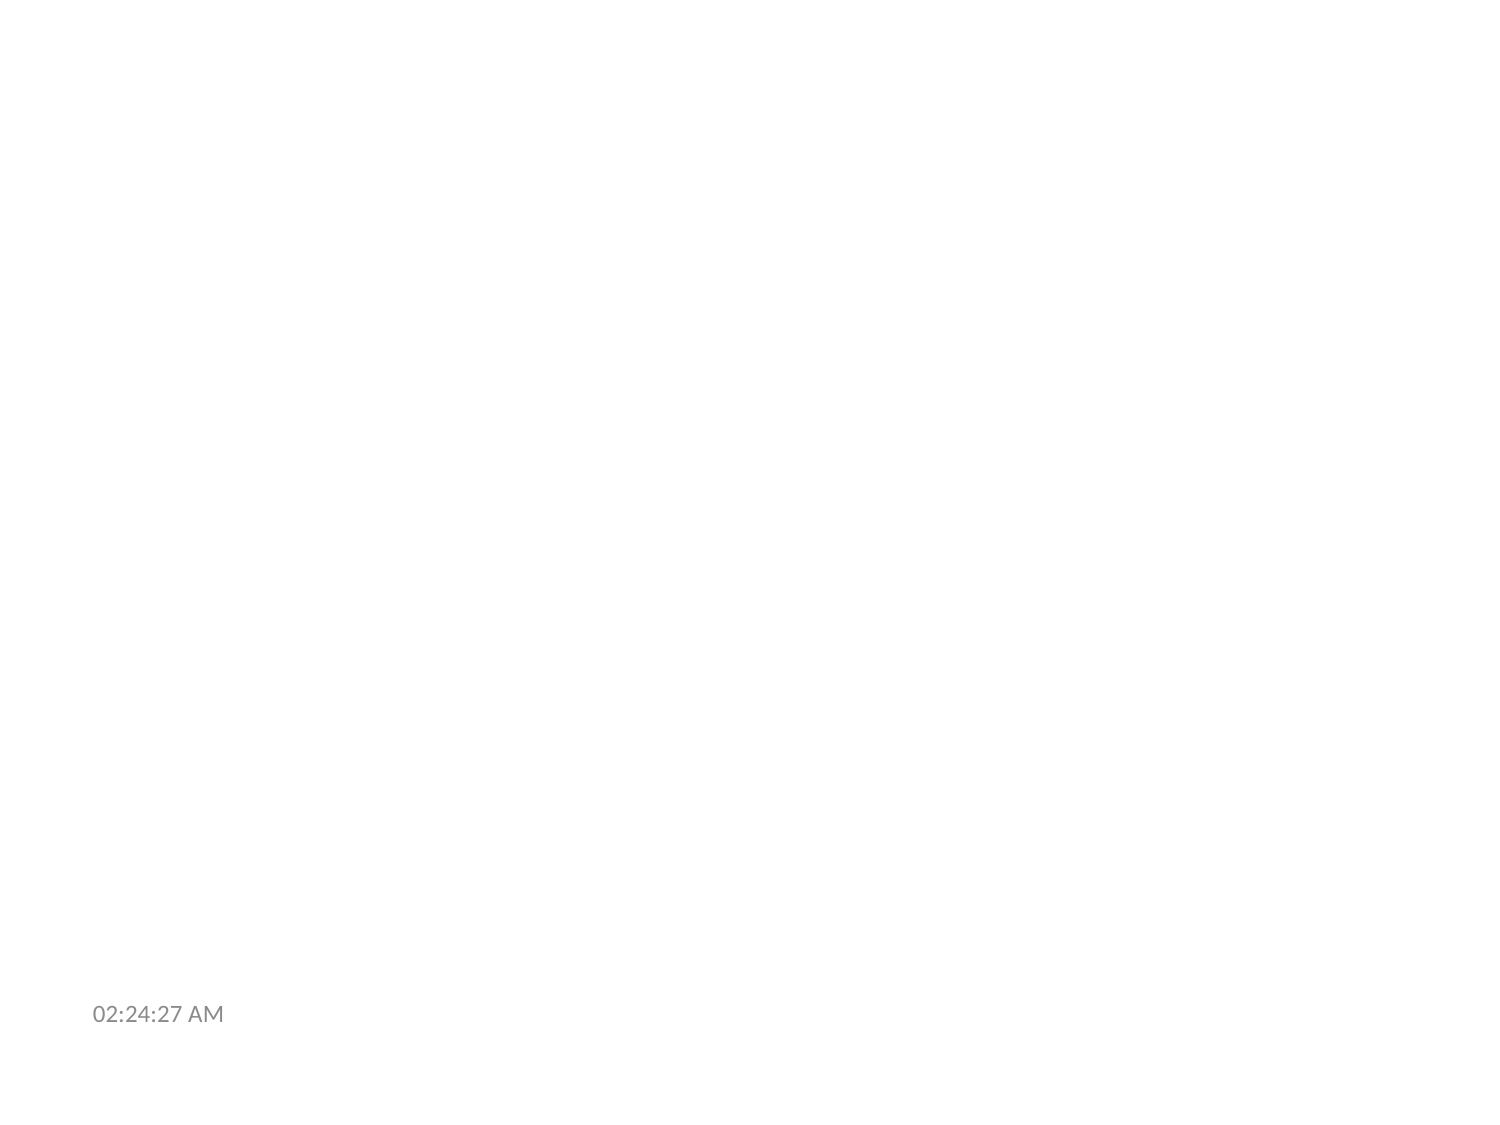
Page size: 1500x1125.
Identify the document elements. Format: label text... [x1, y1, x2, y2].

text_box 3:35:09 PM [77, 982, 428, 1043]
